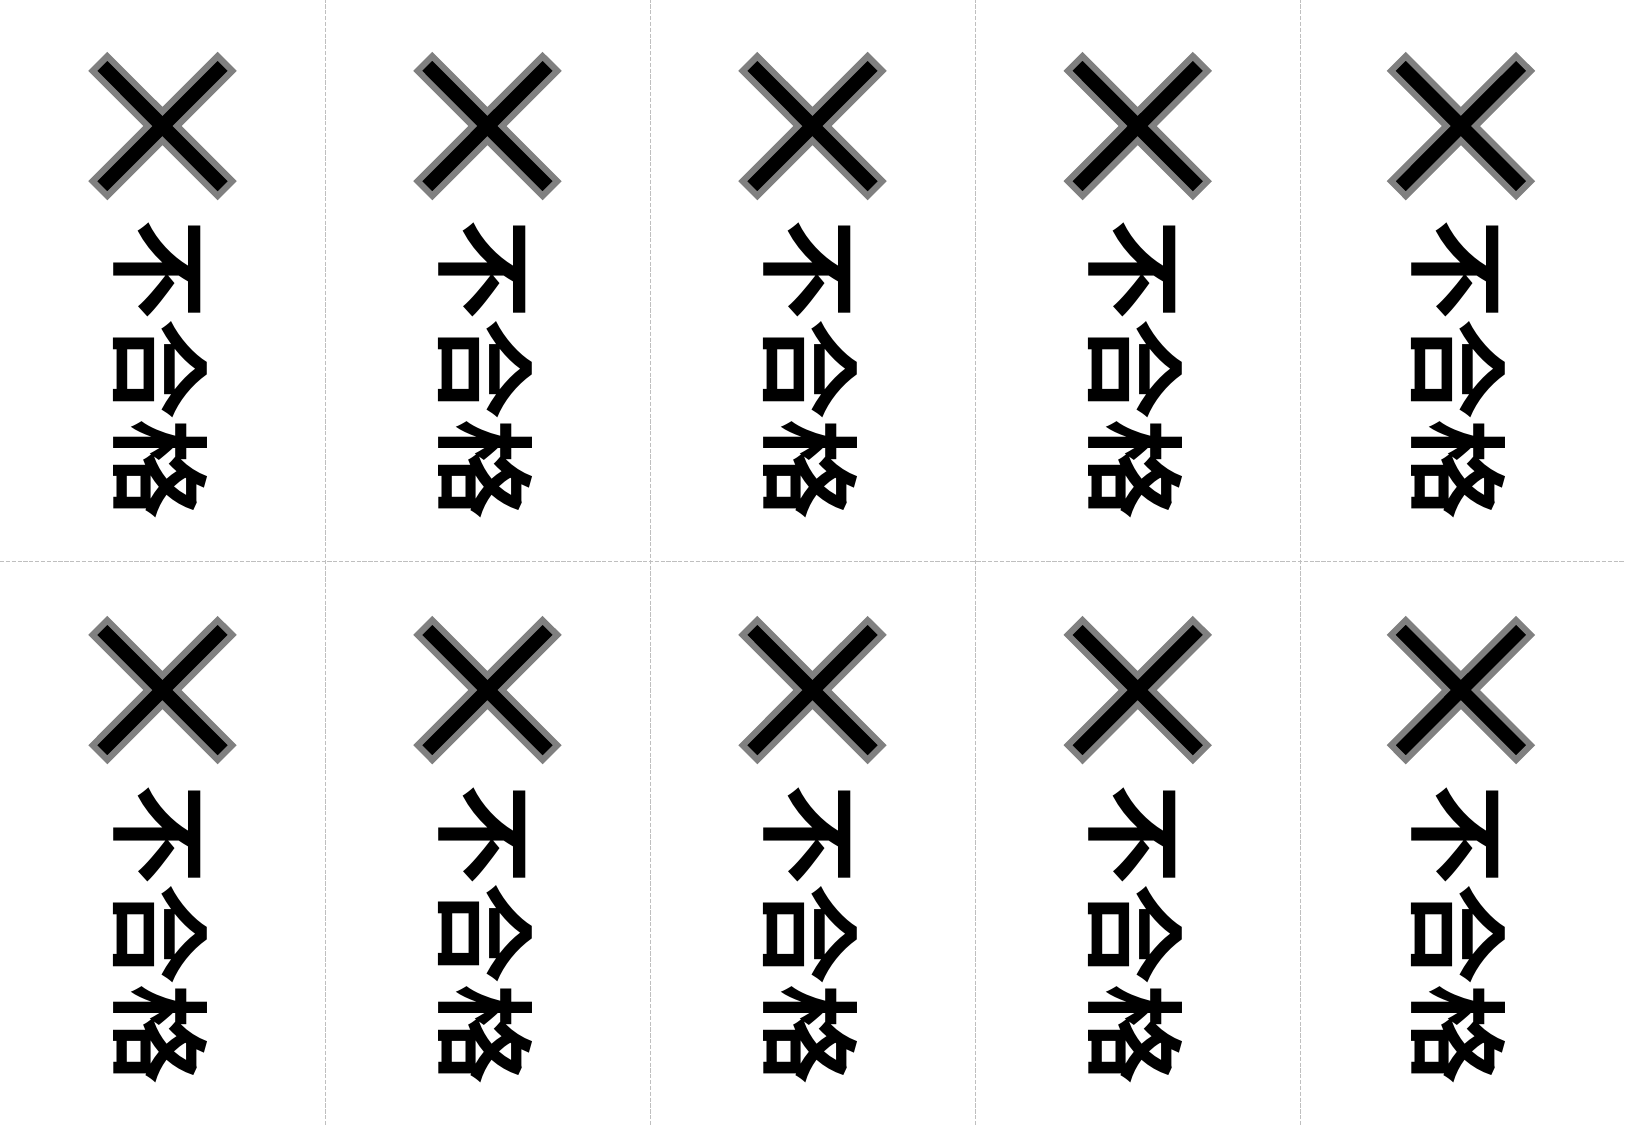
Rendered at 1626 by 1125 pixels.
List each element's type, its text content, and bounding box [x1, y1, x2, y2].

text_box 不合格 [1076, 209, 1198, 530]
text_box 不合格 [426, 774, 548, 1095]
text_box [741, 54, 884, 198]
text_box 不合格 [751, 774, 873, 1095]
text_box 不合格 [1400, 774, 1522, 1095]
text_box 不合格 [1400, 209, 1522, 530]
text_box [91, 54, 234, 198]
text_box [1066, 618, 1209, 762]
text_box [91, 618, 234, 762]
text_box 不合格 [101, 209, 223, 530]
text_box [741, 618, 884, 762]
text_box [1066, 54, 1209, 198]
text_box 不合格 [751, 209, 873, 530]
text_box [1389, 54, 1533, 198]
text_box [416, 54, 559, 198]
text_box [1389, 618, 1533, 762]
text_box 不合格 [426, 209, 548, 530]
text_box [416, 618, 559, 762]
text_box 不合格 [1076, 774, 1198, 1095]
text_box 不合格 [101, 774, 223, 1095]
